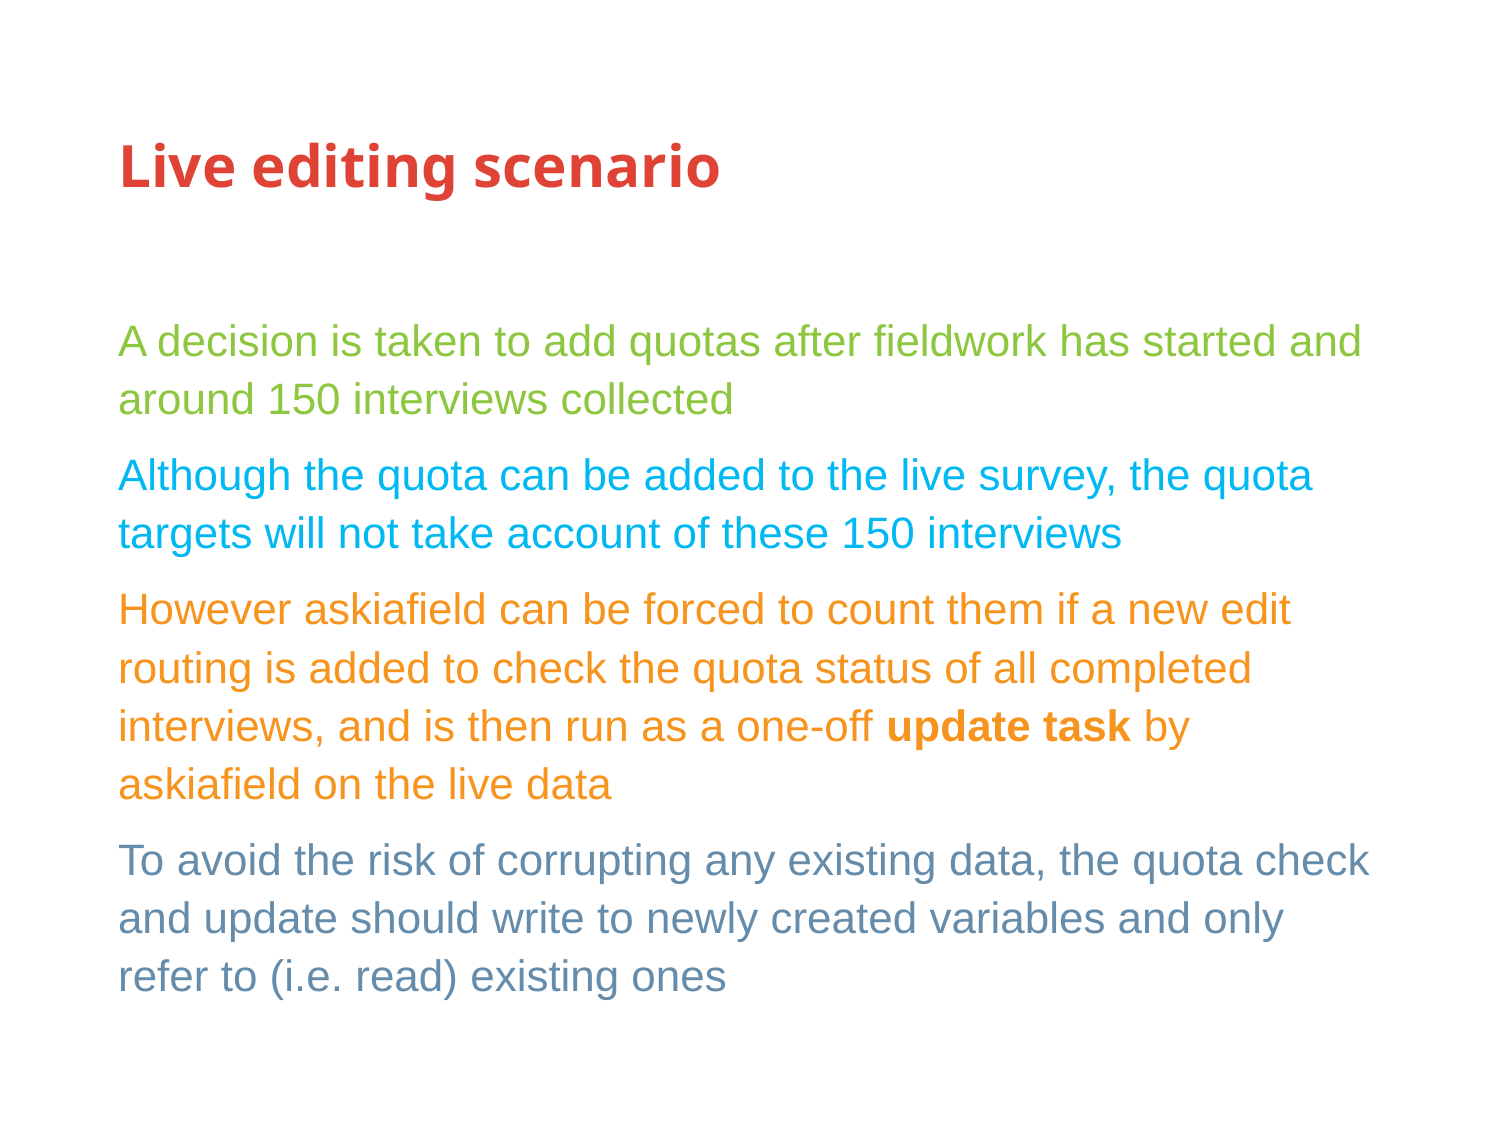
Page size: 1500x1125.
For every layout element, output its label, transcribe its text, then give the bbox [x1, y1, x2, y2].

list A decision is taken to add quotas after fieldwork has started and around 150 interviews collected Although the quota can be added to the live survey, the quota targets will not take account of these 150 interviews However askiafield can be forced to count them if a new edit routing is added to check the quota status of all completed interviews, and is then run as a one-off update task by askiafield on the live data To avoid the risk of corrupting any existing data, the quota check and update should write to newly created variables and only refer to (i.e. read) existing ones [103, 299, 1397, 1014]
title Live editing scenario [103, 59, 1397, 278]
